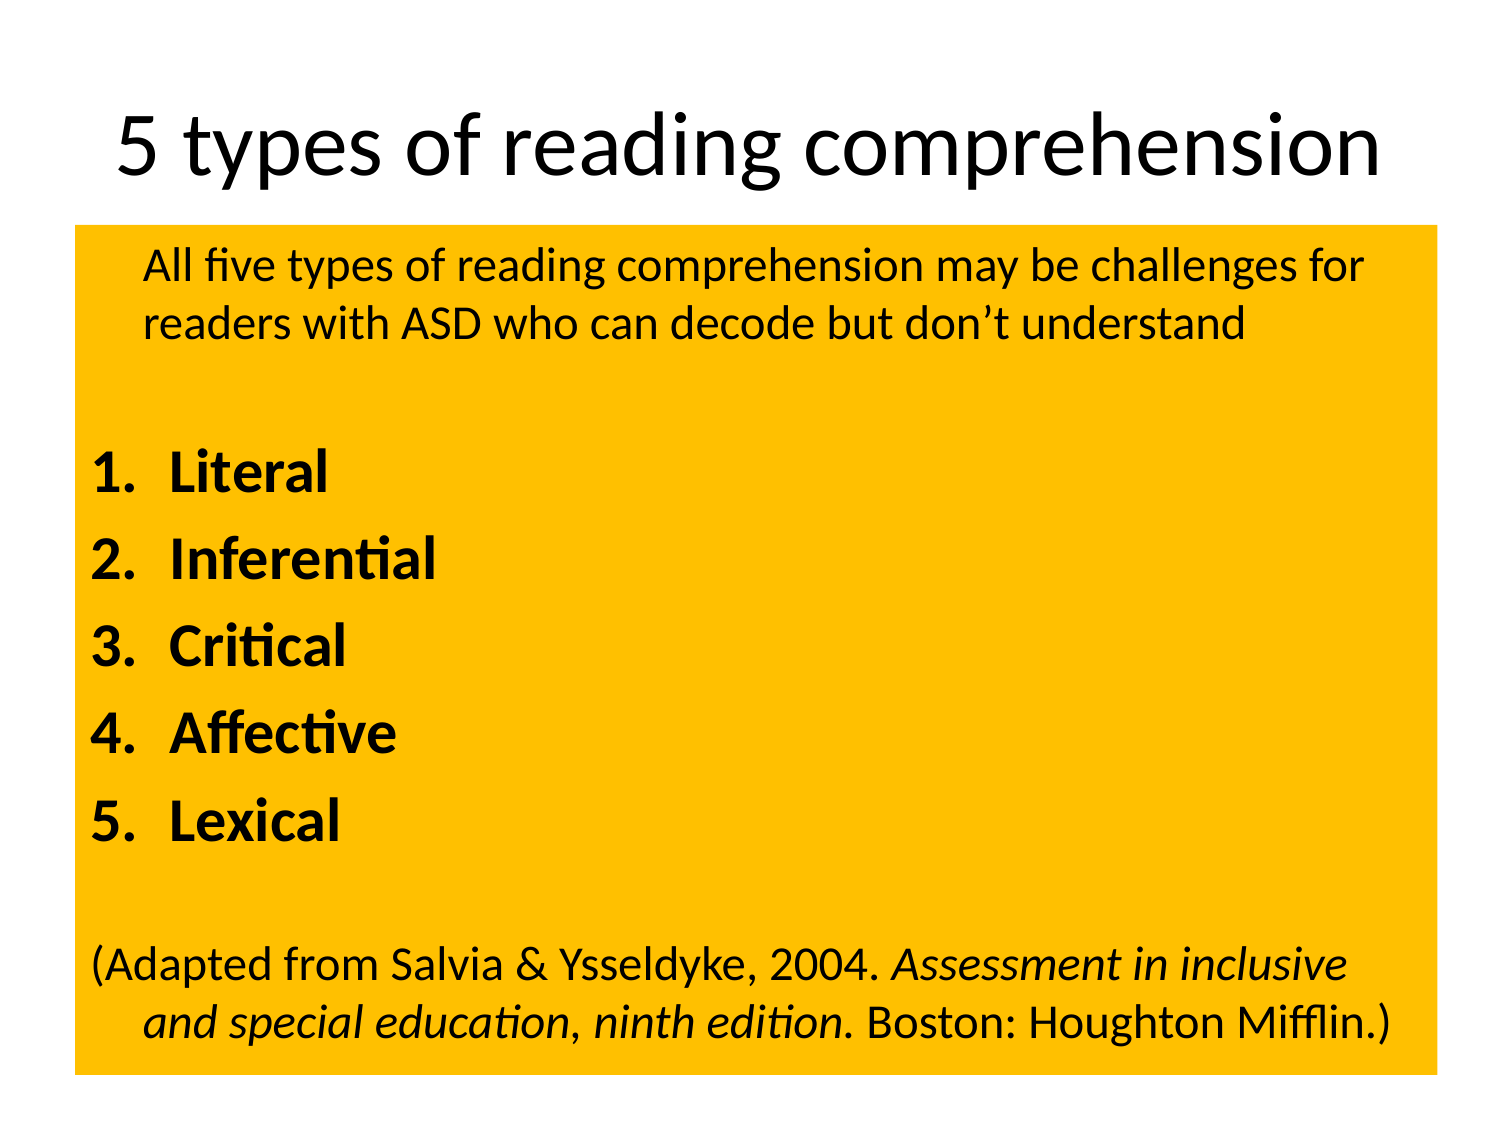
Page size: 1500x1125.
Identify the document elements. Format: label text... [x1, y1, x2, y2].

title 5 types of reading comprehension [75, 45, 1425, 224]
list All five types of reading comprehension may be challenges for readers with ASD who can decode but don’t understand Literal Inferential Critical Affective Lexical (Adapted from Salvia & Ysseldyke, 2004. Assessment in inclusive and special education, ninth edition. Boston: Houghton Mifflin.) [75, 224, 1438, 1075]
